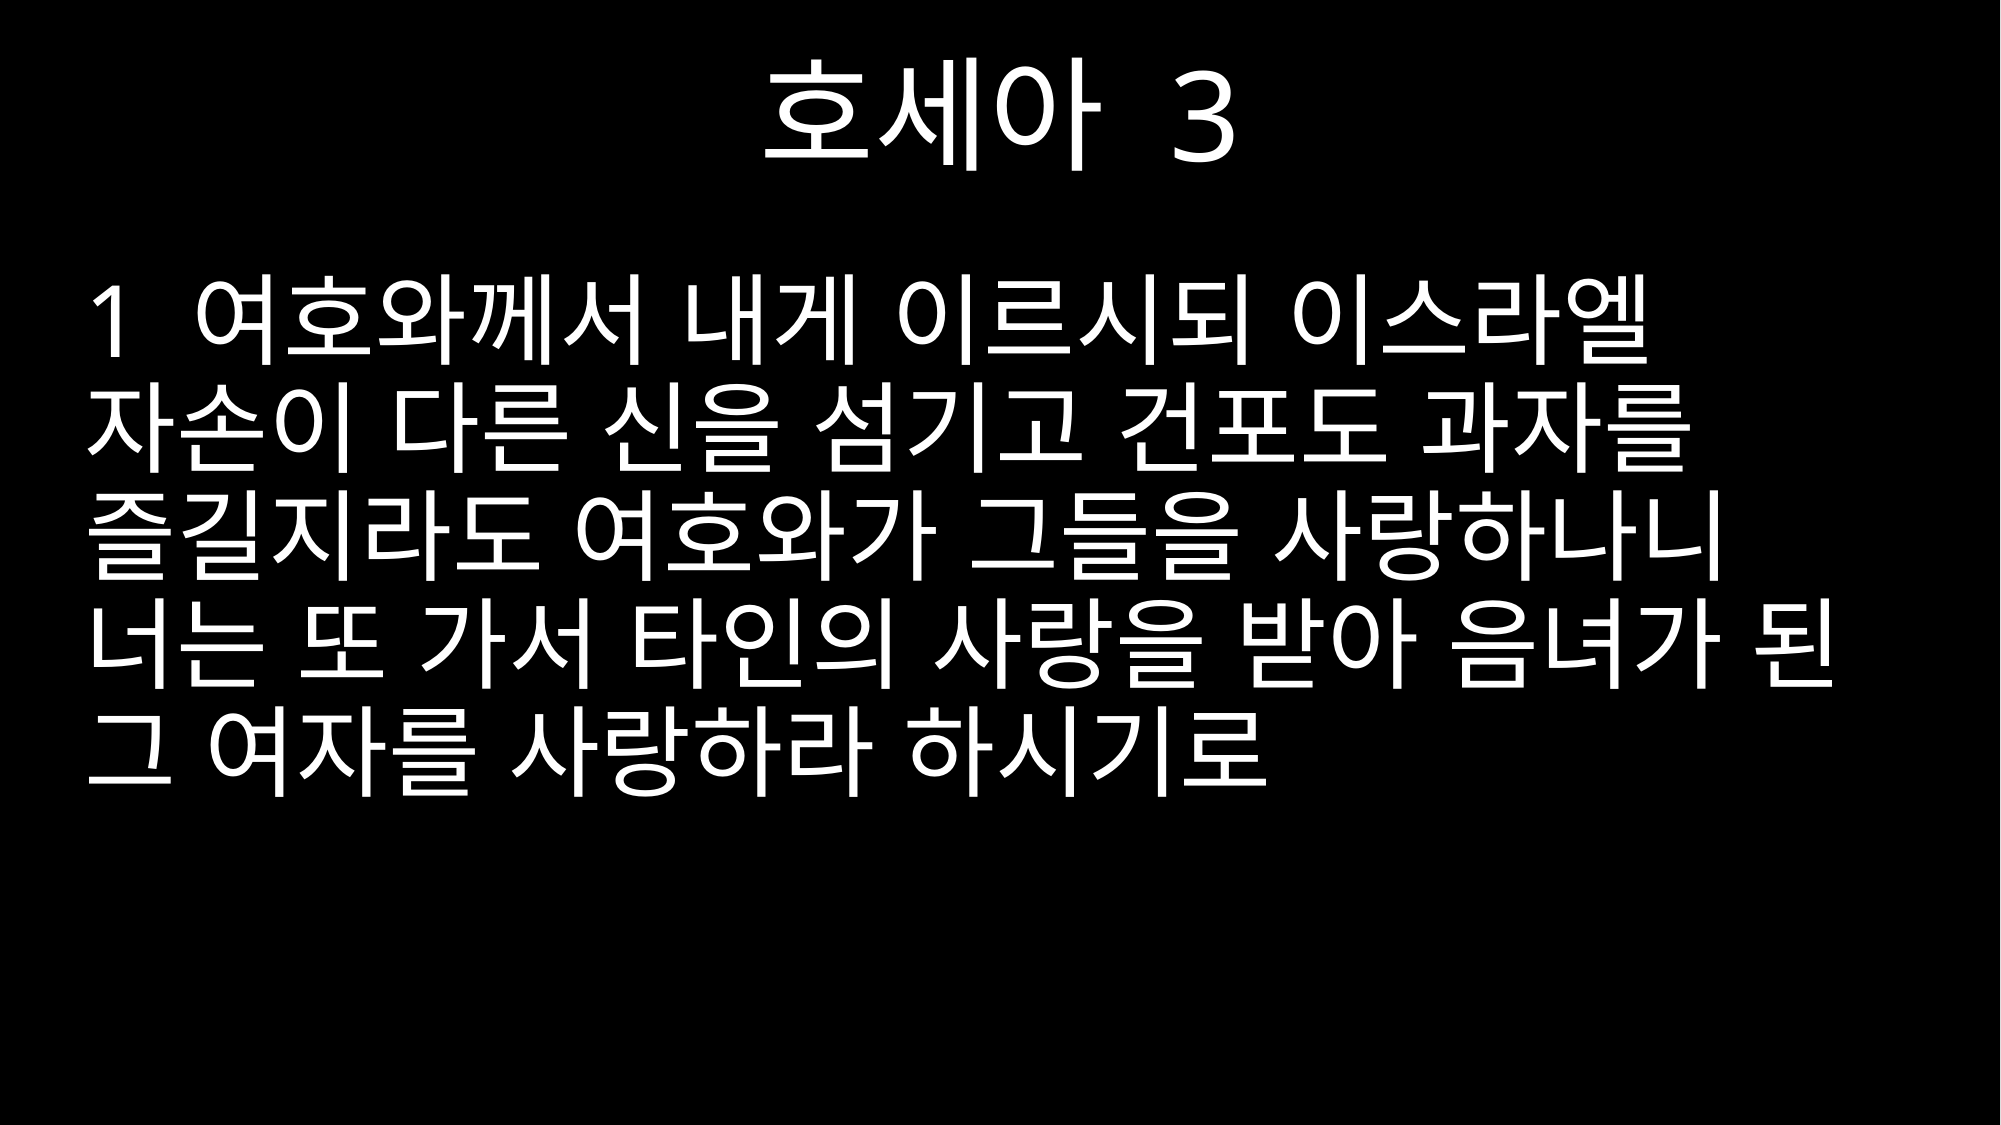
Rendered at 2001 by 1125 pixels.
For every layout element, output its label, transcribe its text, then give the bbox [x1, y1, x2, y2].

picture [0, 0, 2001, 1125]
footer 호세아 3 [0, 32, 2000, 192]
list 1 여호와께서 내게 이르시되 이스라엘 자손이 다른 신을 섬기고 건포도 과자를 즐길지라도 여호와가 그들을 사랑하나니 너는 또 가서 타인의 사랑을 받아 음녀가 된 그 여자를 사랑하라 하시기로 [69, 263, 1953, 423]
